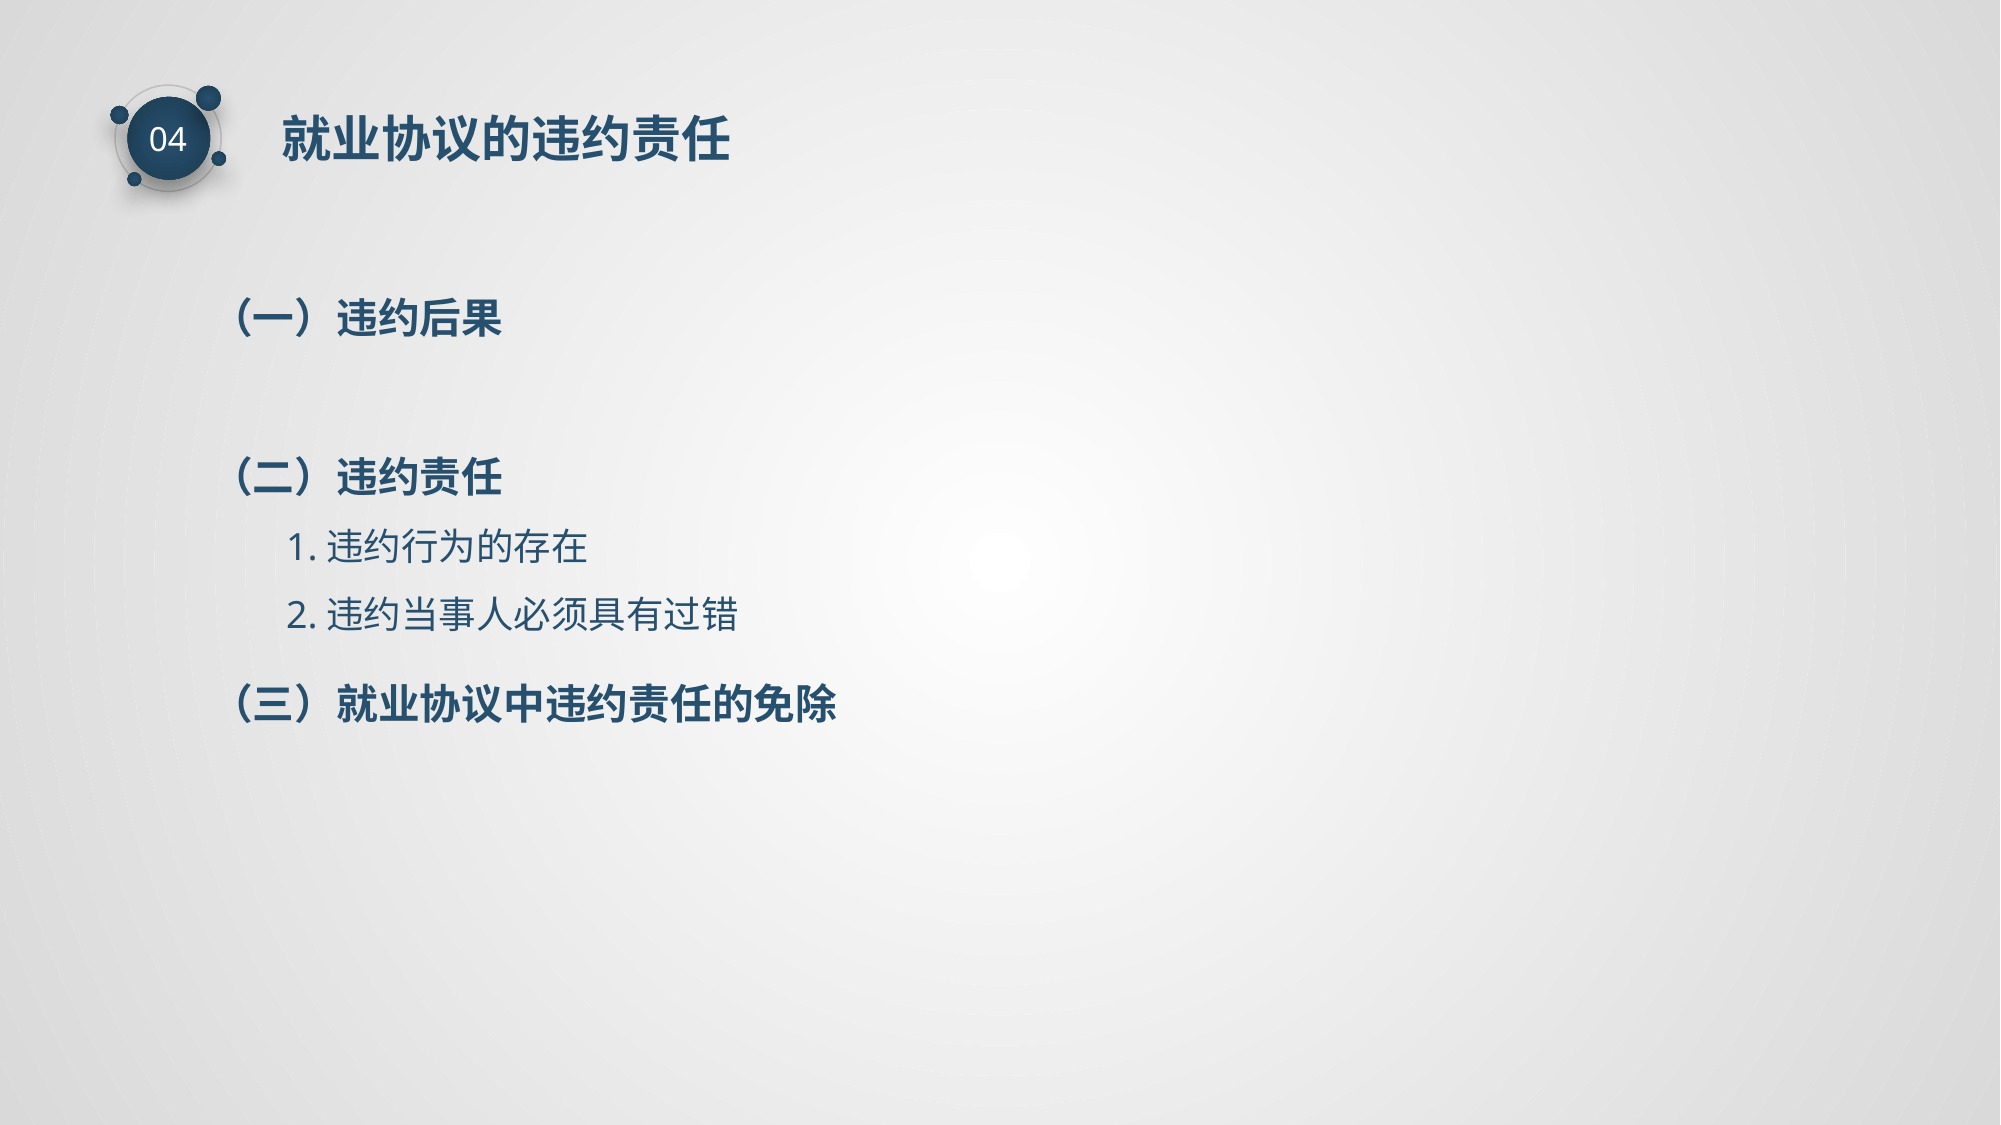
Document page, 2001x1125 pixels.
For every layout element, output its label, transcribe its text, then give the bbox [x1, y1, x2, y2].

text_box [110, 85, 226, 192]
text_box （一）违约后果 [196, 259, 1816, 417]
text_box （三）就业协议中违约责任的免除 [196, 645, 1816, 803]
text_box 就业协议的违约责任 [266, 100, 747, 176]
text_box （二）违约责任 1.违约行为的存在 2.违约当事人必须具有过错 [196, 418, 1816, 644]
